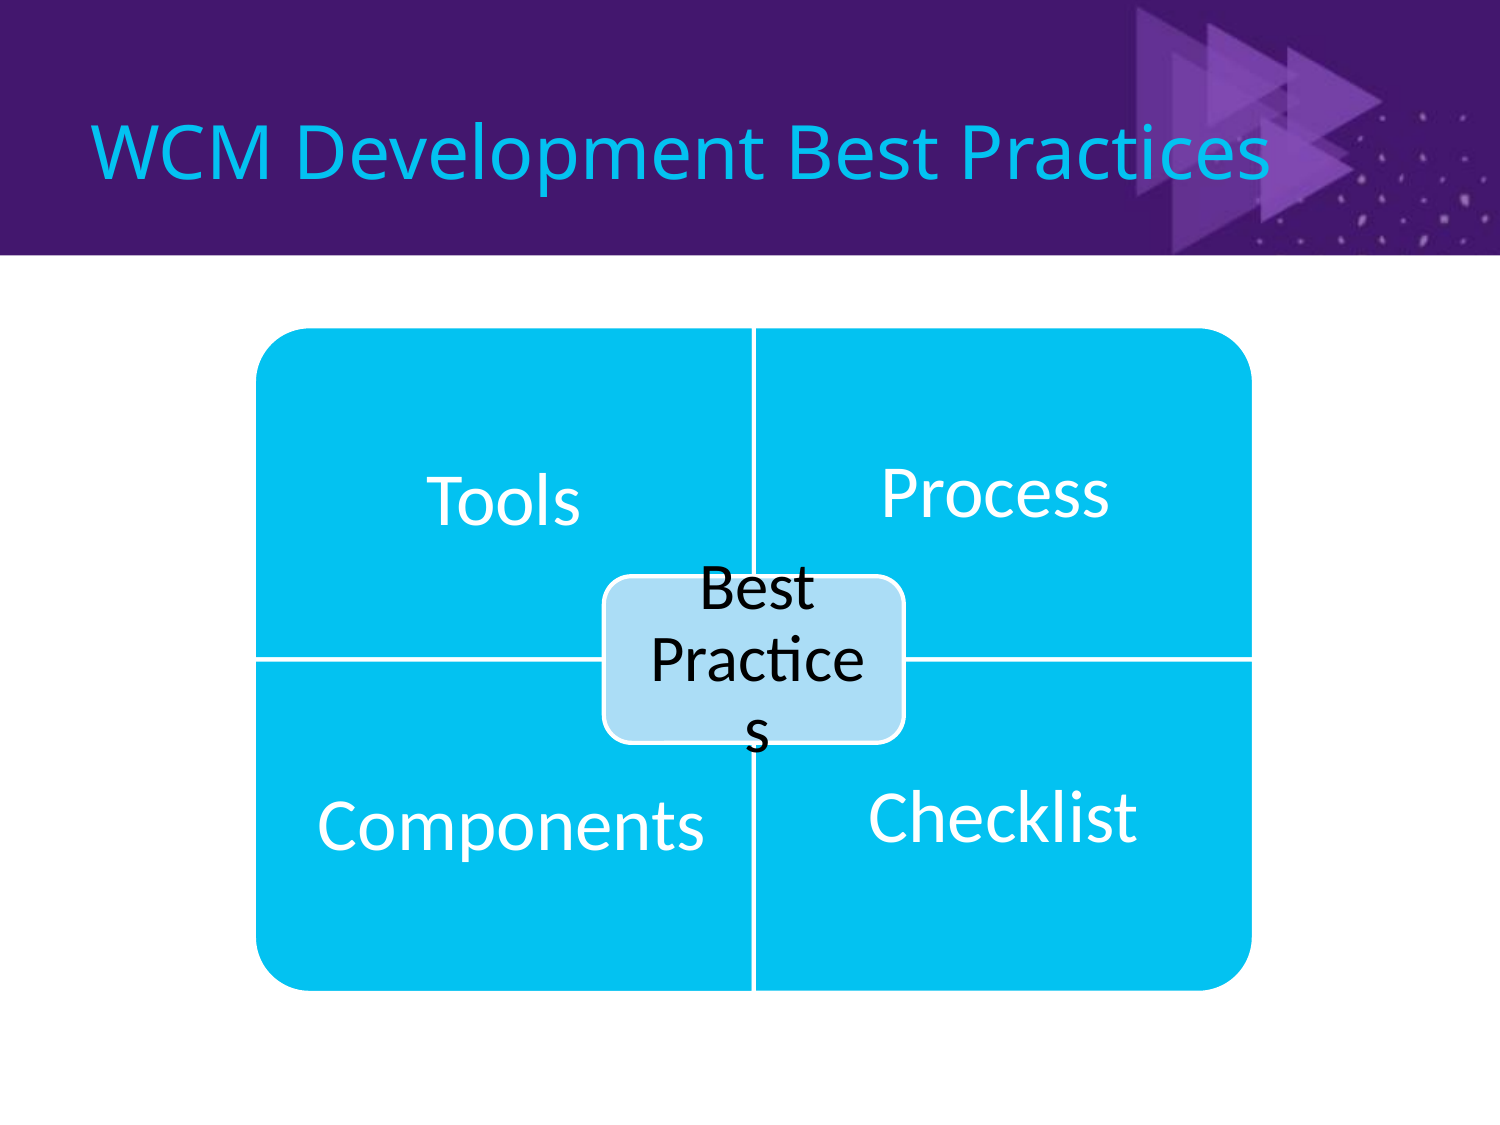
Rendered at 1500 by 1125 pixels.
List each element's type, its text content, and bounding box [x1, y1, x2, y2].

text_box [253, 326, 1255, 994]
picture [0, 0, 1500, 255]
title WCM Development Best Practices [75, 56, 1425, 244]
